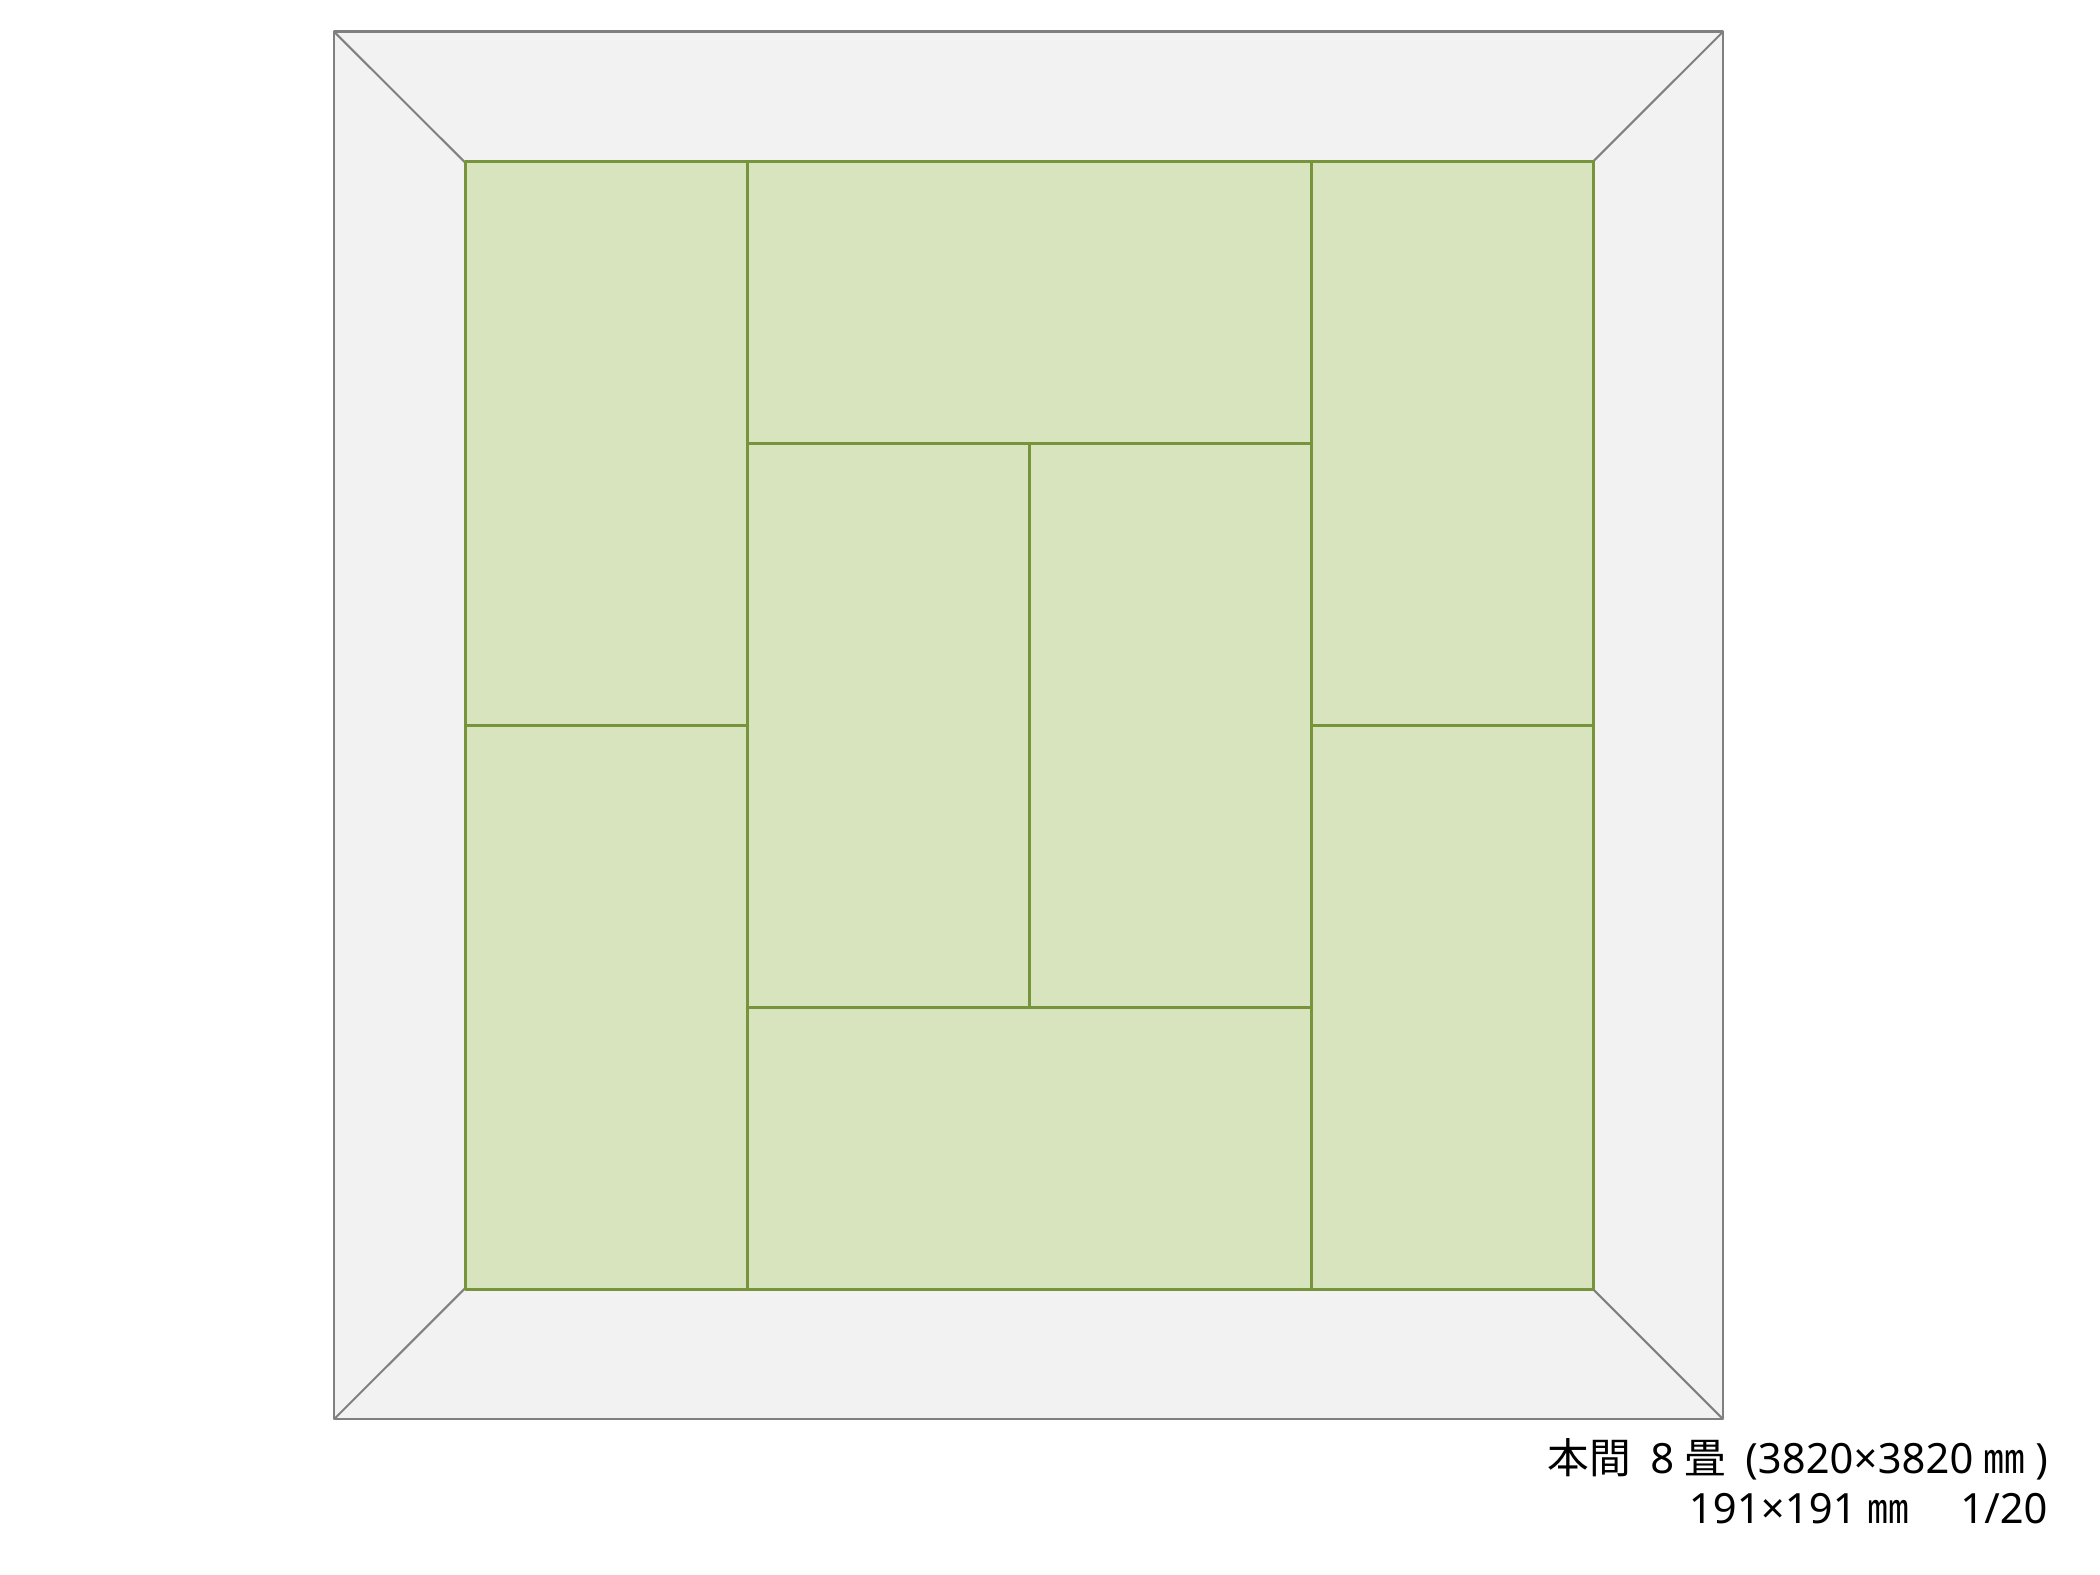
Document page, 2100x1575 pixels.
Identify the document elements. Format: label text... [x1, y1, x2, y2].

text_box 本間 8畳 (3820×3820㎜) 191×191㎜ 1/20 [1532, 1424, 2063, 1540]
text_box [333, 31, 1724, 1420]
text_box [465, 161, 1594, 1290]
